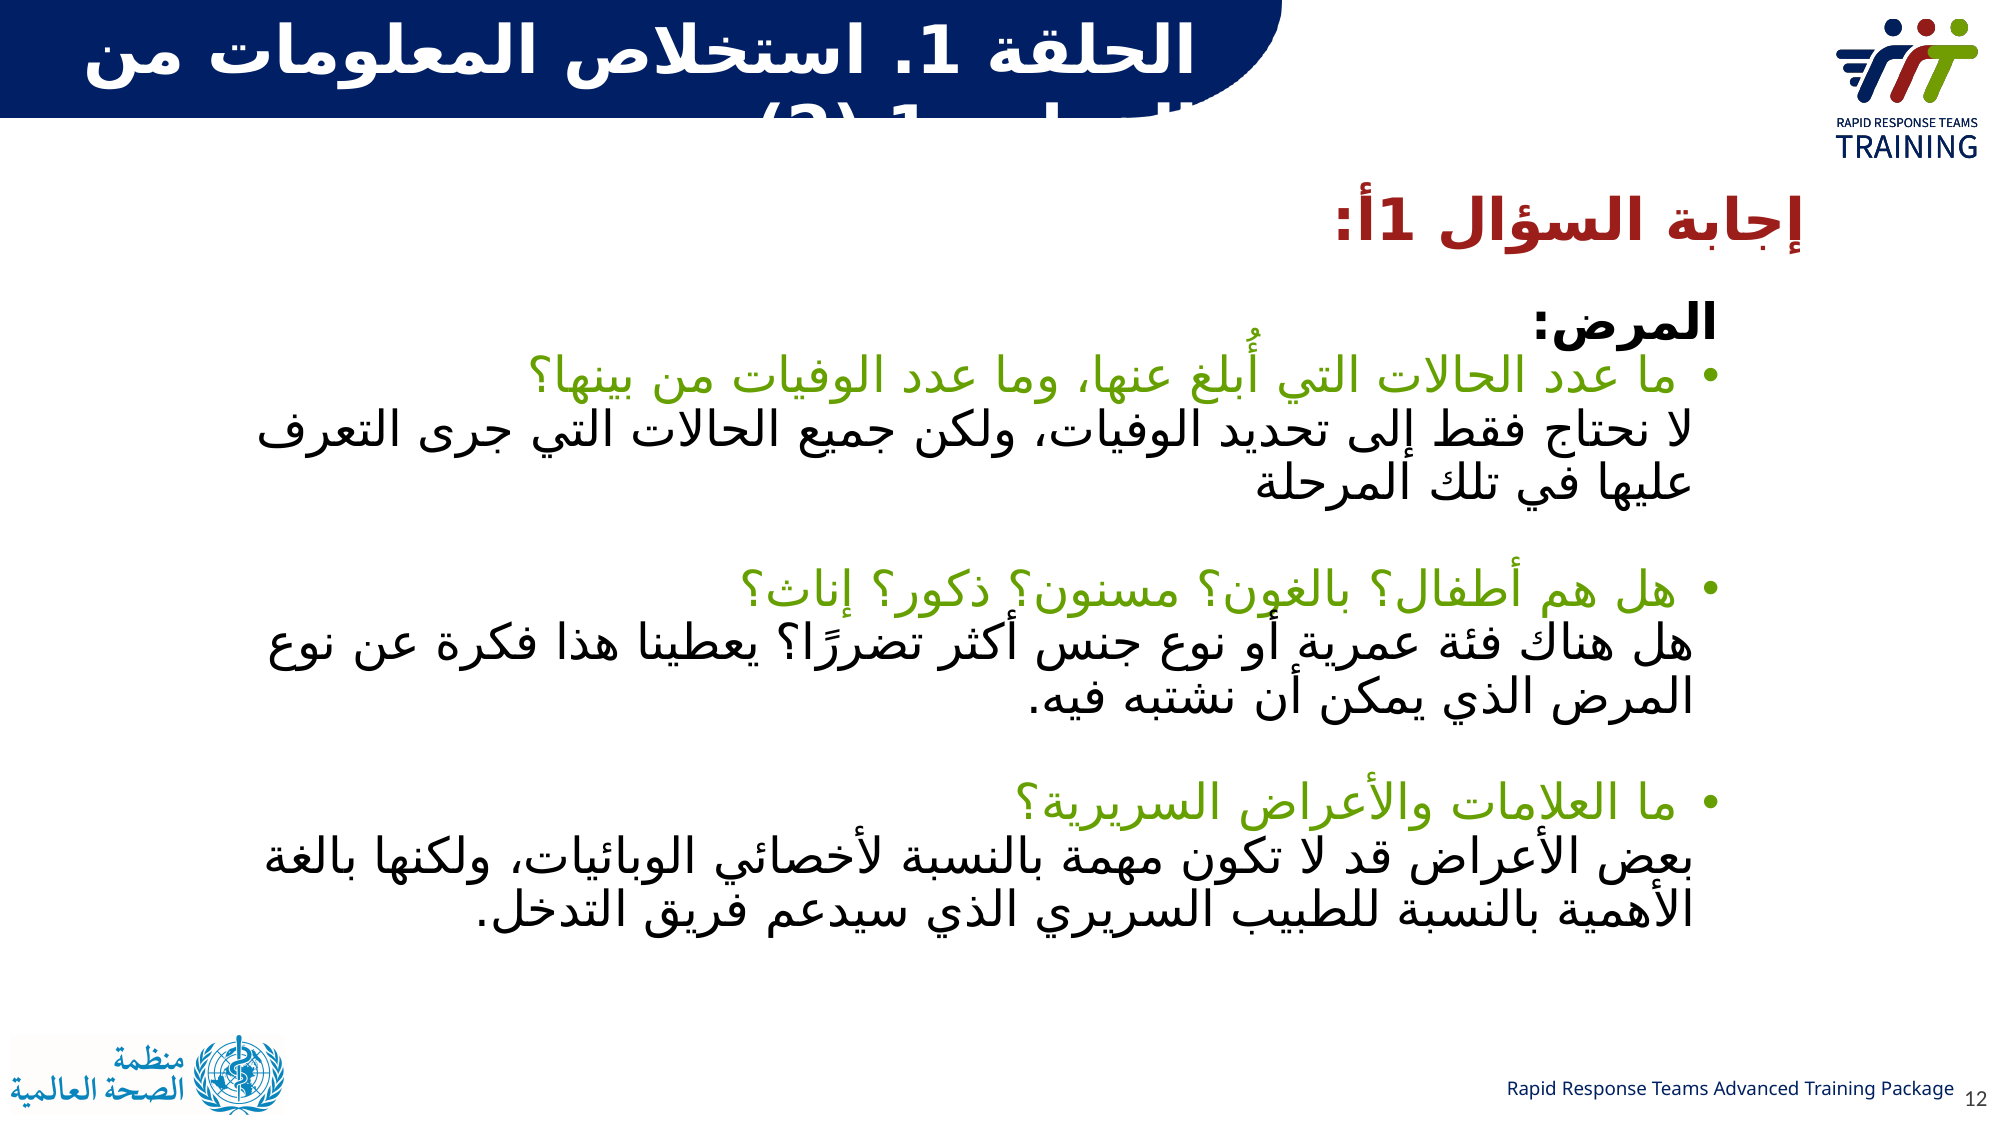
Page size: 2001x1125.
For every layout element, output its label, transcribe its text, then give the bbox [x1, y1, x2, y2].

text_box الحلقة 1. استخلاص المعلومات من الخطوة 1 (2) [0, 0, 1206, 175]
picture [1206, 0, 1282, 118]
picture [1835, 19, 1978, 167]
list المرض: ما عدد الحالات التي أُبلغ عنها، وما عدد الوفيات من بينها؟ لا نحتاج فقط إلى تحديد الوفيات، ولكن جميع الحالات التي جرى التعرف عليها في تلك المرحلة هل هم أطفال؟ بالغون؟ مسنون؟ ذكور؟ إناث؟ هل هناك فئة عمرية أو نوع جنس أكثر تضررًا؟ يعطينا هذا فكرة عن نوع المرض الذي يمكن أن نشتبه فيه. ما العلامات والأعراض السريرية؟ بعض الأعراض قد لا تكون مهمة بالنسبة لأخصائي الوبائيات، ولكنها بالغة الأهمية بالنسبة للطبيب السريري الذي سيدعم فريق التدخل. [134, 288, 1728, 1053]
text_box إجابة السؤال 1أ: [1298, 182, 1824, 261]
picture [276, 1053, 284, 1069]
picture [11, 1035, 284, 1115]
picture [203, 1053, 274, 1107]
